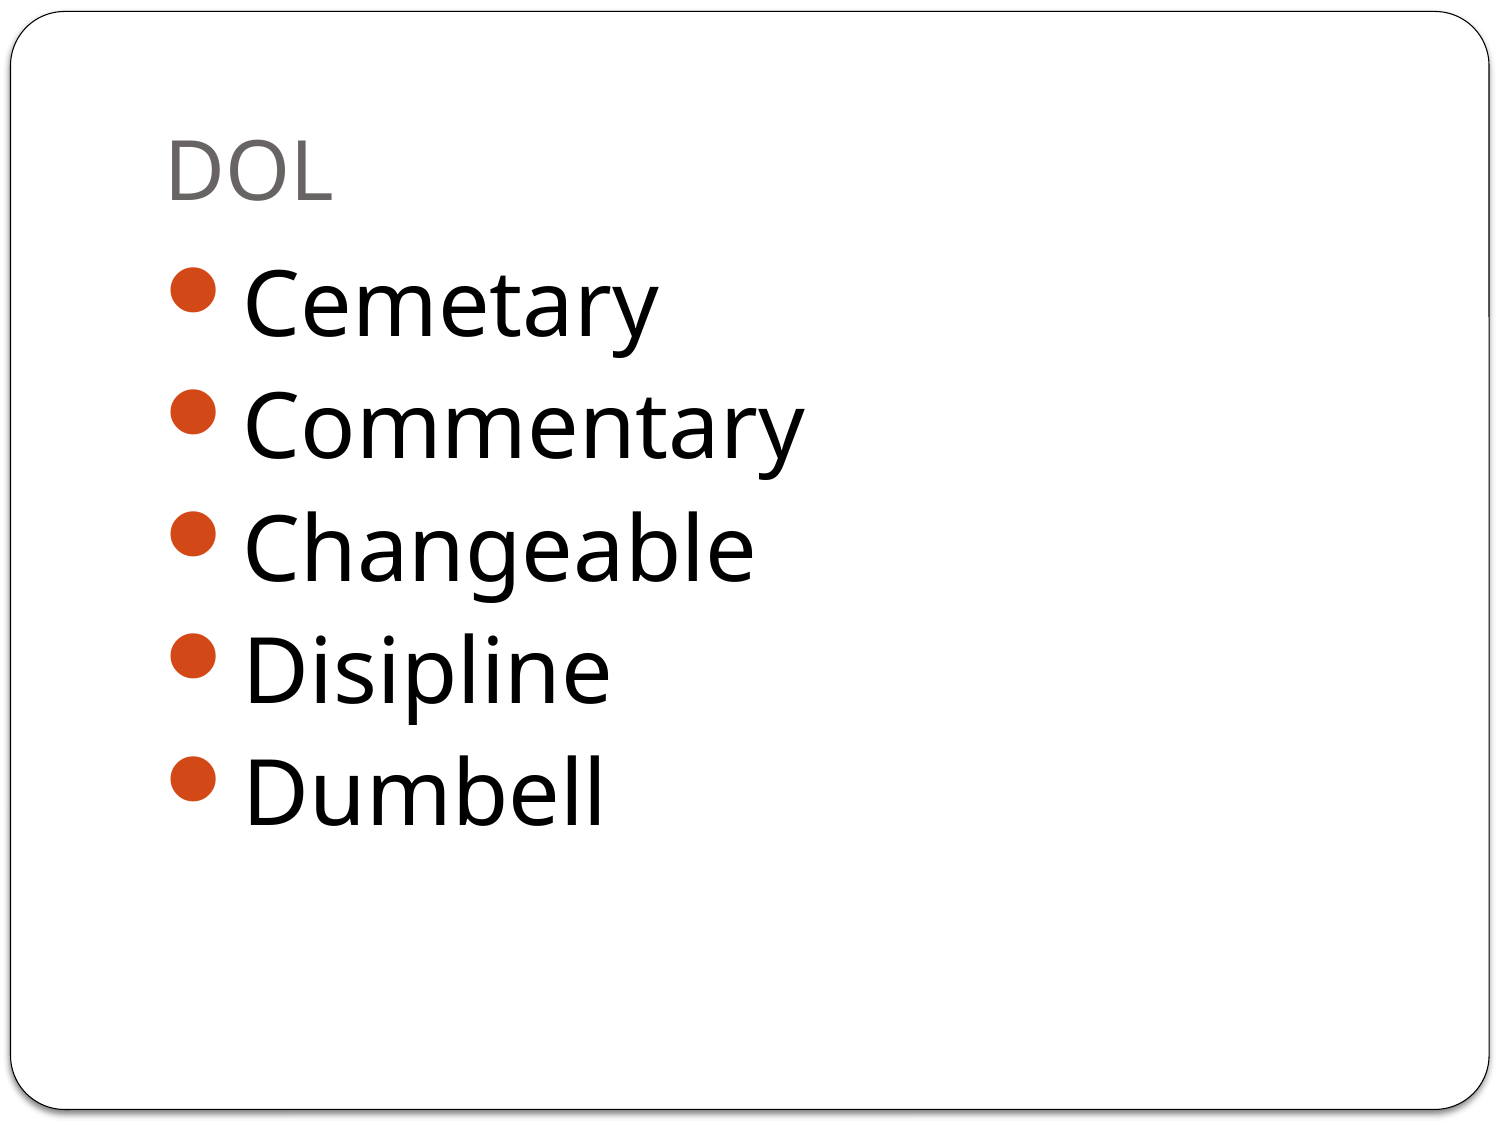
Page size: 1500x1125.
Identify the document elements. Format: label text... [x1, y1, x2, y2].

title DOL [150, 45, 1425, 233]
list Cemetary Commentary Changeable Disipline Dumbell [150, 237, 1425, 988]
